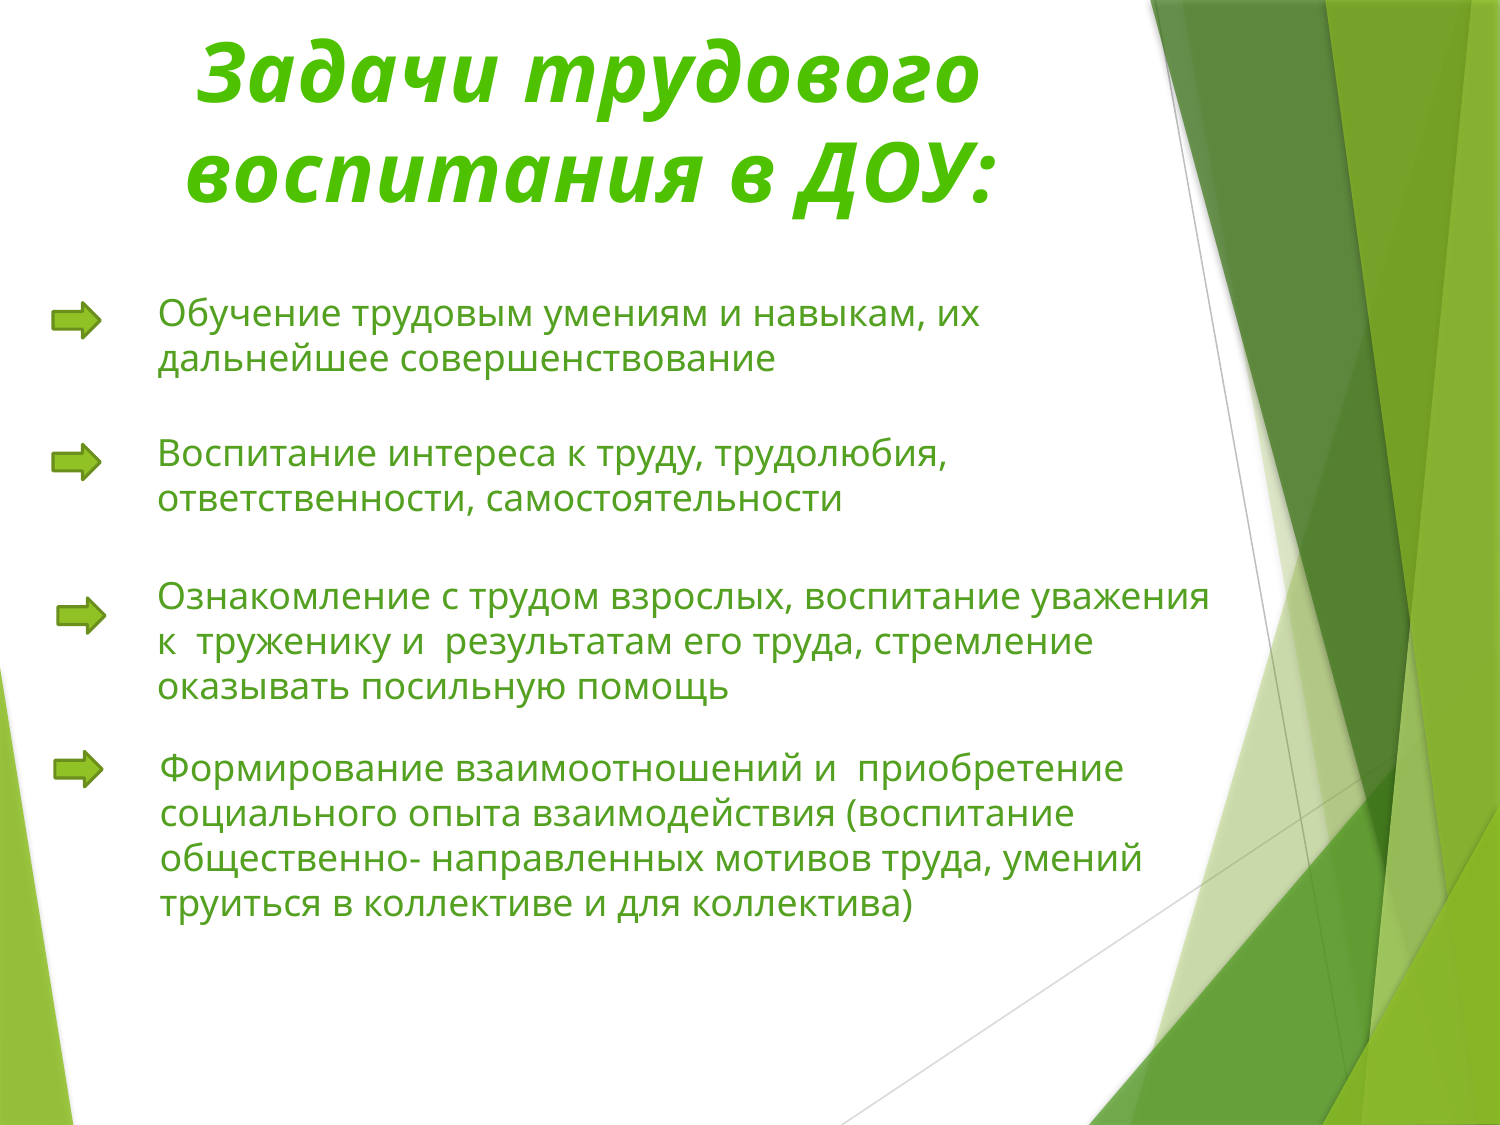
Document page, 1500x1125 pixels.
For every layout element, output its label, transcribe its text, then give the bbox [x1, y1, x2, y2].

text_box [53, 749, 104, 789]
text_box Задачи трудового воспитания в ДОУ: [99, 29, 1082, 210]
text_box [51, 301, 102, 340]
text_box Обучение трудовым умениям и навыкам, их дальнейшее совершенствование [134, 257, 1189, 408]
text_box Ознакомление с трудом взрослых, воспитание уважения к труженику и результатам его труда, стремление оказывать посильную помощь [134, 572, 1248, 706]
text_box Формирование взаимоотношений и приобретение социального опыта взаимодействия (воспитание общественно- направленных мотивов труда, умений труиться в коллективе и для коллектива) [134, 738, 1284, 931]
text_box Воспитание интереса к труду, трудолюбия, ответственности, самостоятельности [134, 407, 1236, 541]
text_box [51, 442, 102, 482]
text_box [56, 596, 107, 635]
